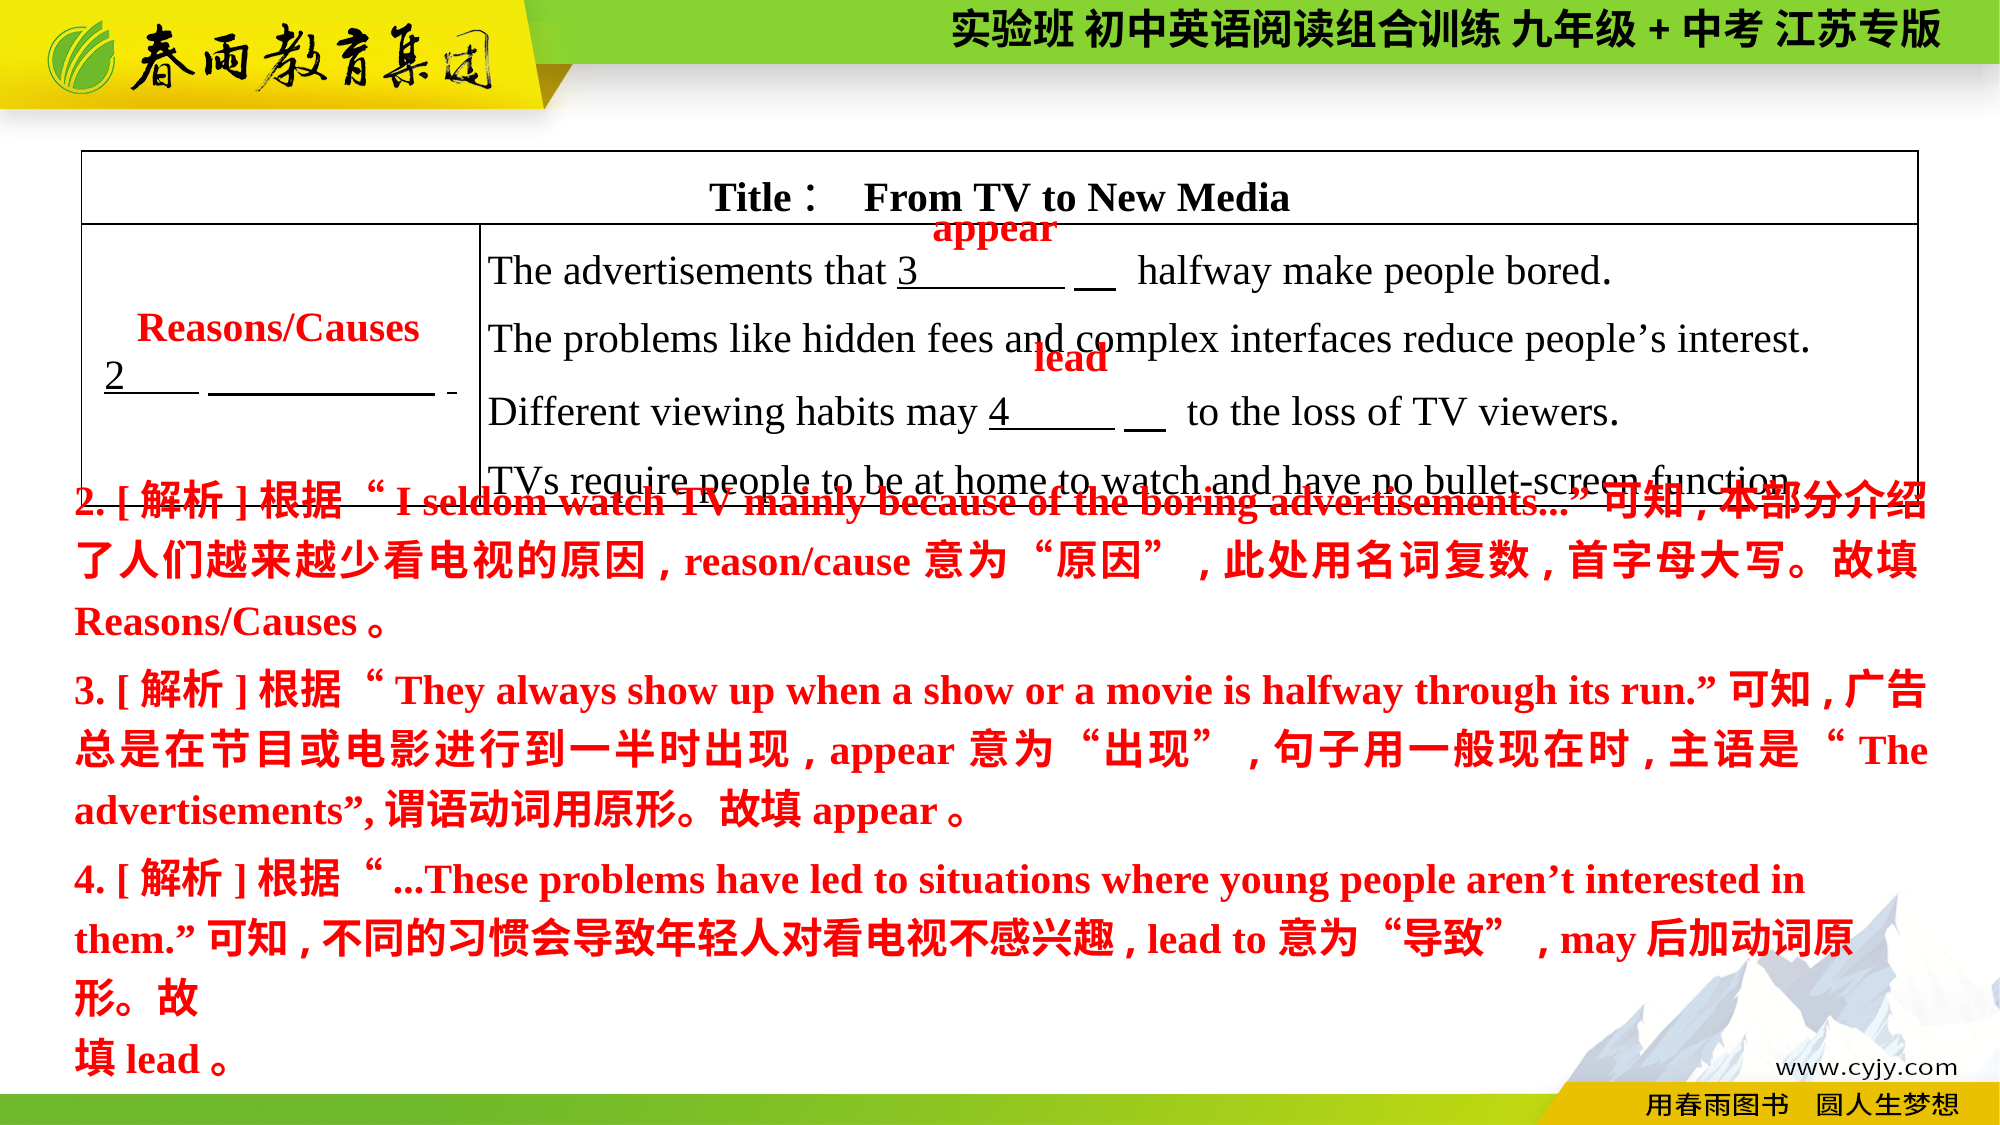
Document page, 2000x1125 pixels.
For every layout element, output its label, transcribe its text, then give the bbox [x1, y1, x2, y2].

text_box 4. [解析]根据“...These problems have led to situations where young people aren’t interested in them.”可知,不同的习惯会导致年轻人对看电视不感兴趣, lead to意为“导致”, may后加动词原形。故 填lead。 [59, 834, 1944, 1090]
text_box Reasons/Causes [122, 292, 487, 358]
table_header Title： From TV to New Media [82, 152, 1917, 223]
text_box lead [1019, 322, 1175, 388]
table_cell 2 . [82, 225, 479, 456]
list 2. [解析]根据“I seldom watch TV mainly because of the boring advertisements...”可知,本部分介绍了人们越来越少看电视的原因, reason/cause意为“原因”,此处用名词复数,首字母大写。故填Reasons/Causes。 [59, 456, 1944, 645]
text_box appear [917, 192, 1125, 258]
picture [0, 0, 2000, 1125]
text_box 3. [解析]根据“They always show up when a show or a movie is halfway through its run.”可知,广告总是在节目或电影进行到一半时出现, appear意为“出现”,句子用一般现在时,主语是“The advertisements”,谓语动词用原形。故填appear。 [59, 645, 1944, 834]
table_cell The advertisements that 3 halfway make people bored. The problems like hidden fees and complex interfaces reduce people’s interest. Different viewing habits may 4 to the loss of TV viewers. TVs require people to be at home to watch and have no bullet-screen function. [481, 225, 1917, 456]
